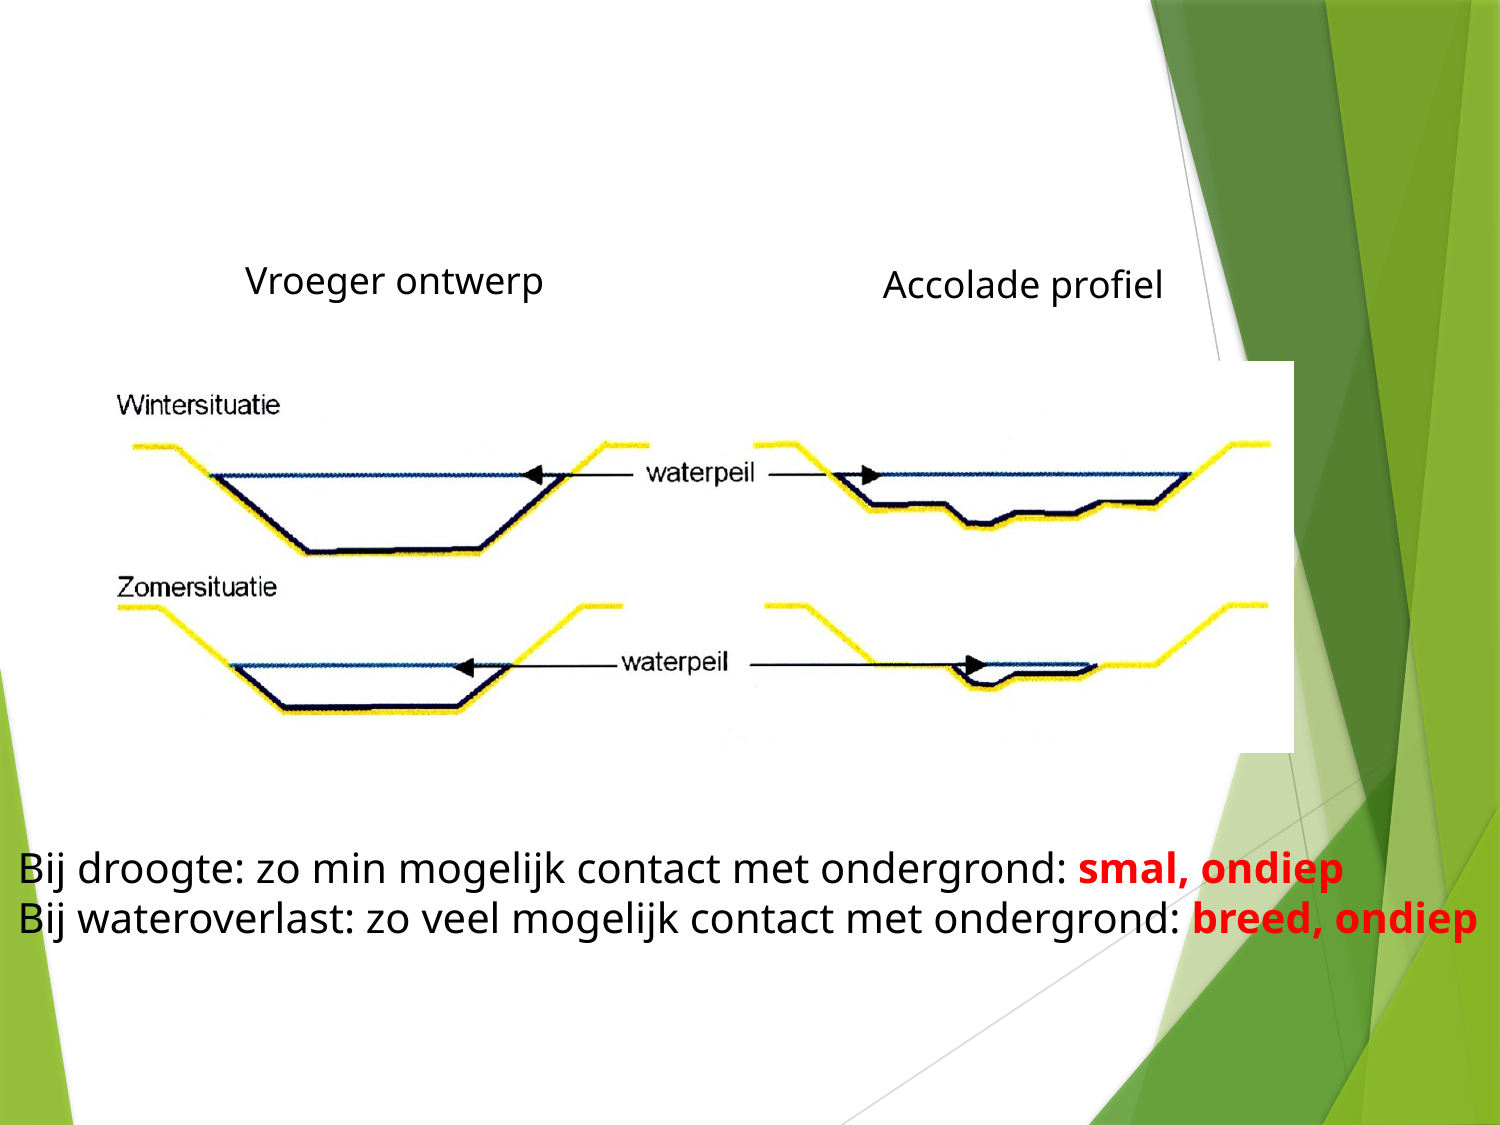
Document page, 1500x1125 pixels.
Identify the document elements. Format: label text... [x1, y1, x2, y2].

text_box Bij droogte: zo min mogelijk contact met ondergrond: smal, ondiep Bij wateroverlast: zo veel mogelijk contact met ondergrond: breed, ondiep [2, 834, 1494, 949]
text_box Vroeger ontwerp [230, 249, 573, 310]
picture [87, 361, 1294, 754]
text_box Accolade profiel [868, 253, 1211, 314]
